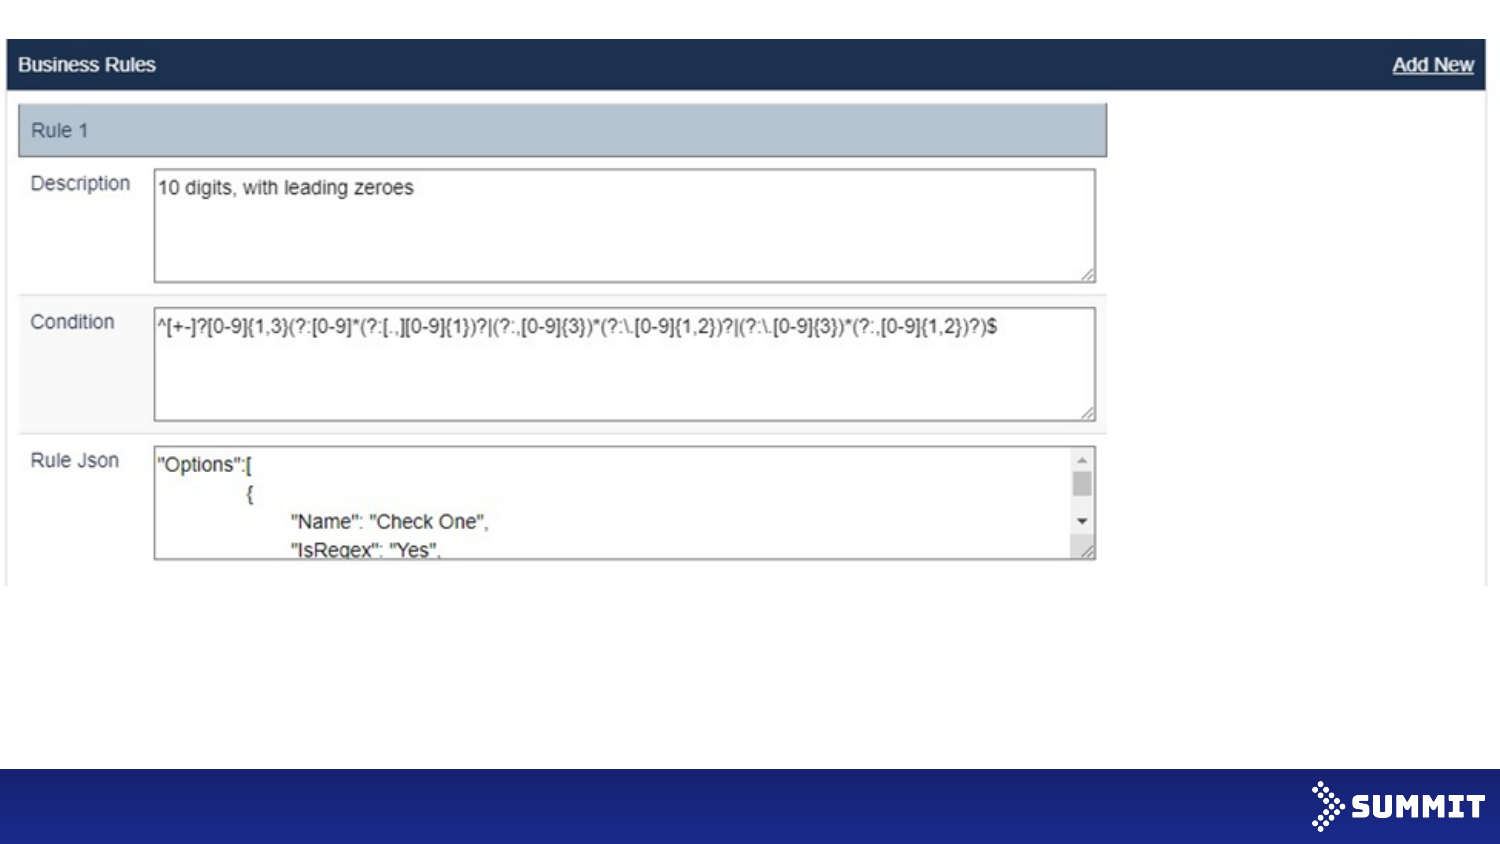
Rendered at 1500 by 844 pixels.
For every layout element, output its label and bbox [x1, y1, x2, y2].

picture [0, 39, 1500, 586]
picture [1312, 781, 1485, 832]
